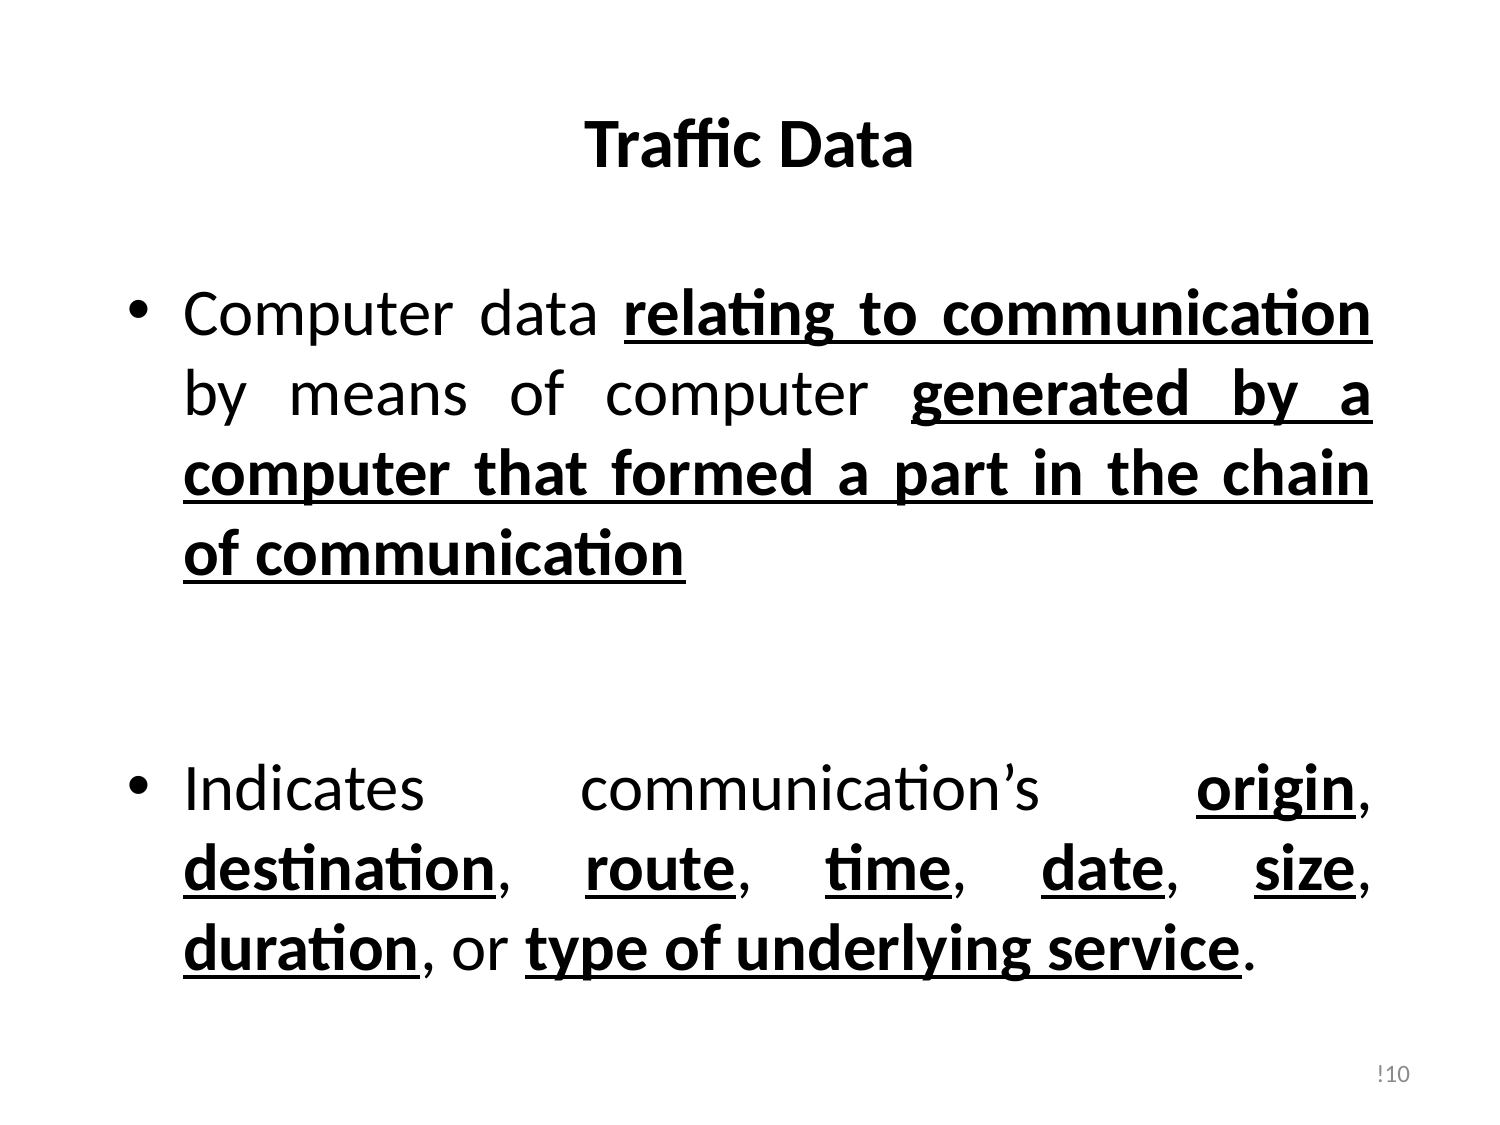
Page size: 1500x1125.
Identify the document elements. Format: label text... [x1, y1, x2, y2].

list Computer data relating to communication by means of computer generated by a computer that formed a part in the chain of communication Indicates communication’s origin, destination, route, time, date, size, duration, or type of underlying service. [111, 260, 1389, 1075]
slide_number !10 [1074, 1042, 1425, 1103]
title Traffic Data [74, 44, 1426, 233]
